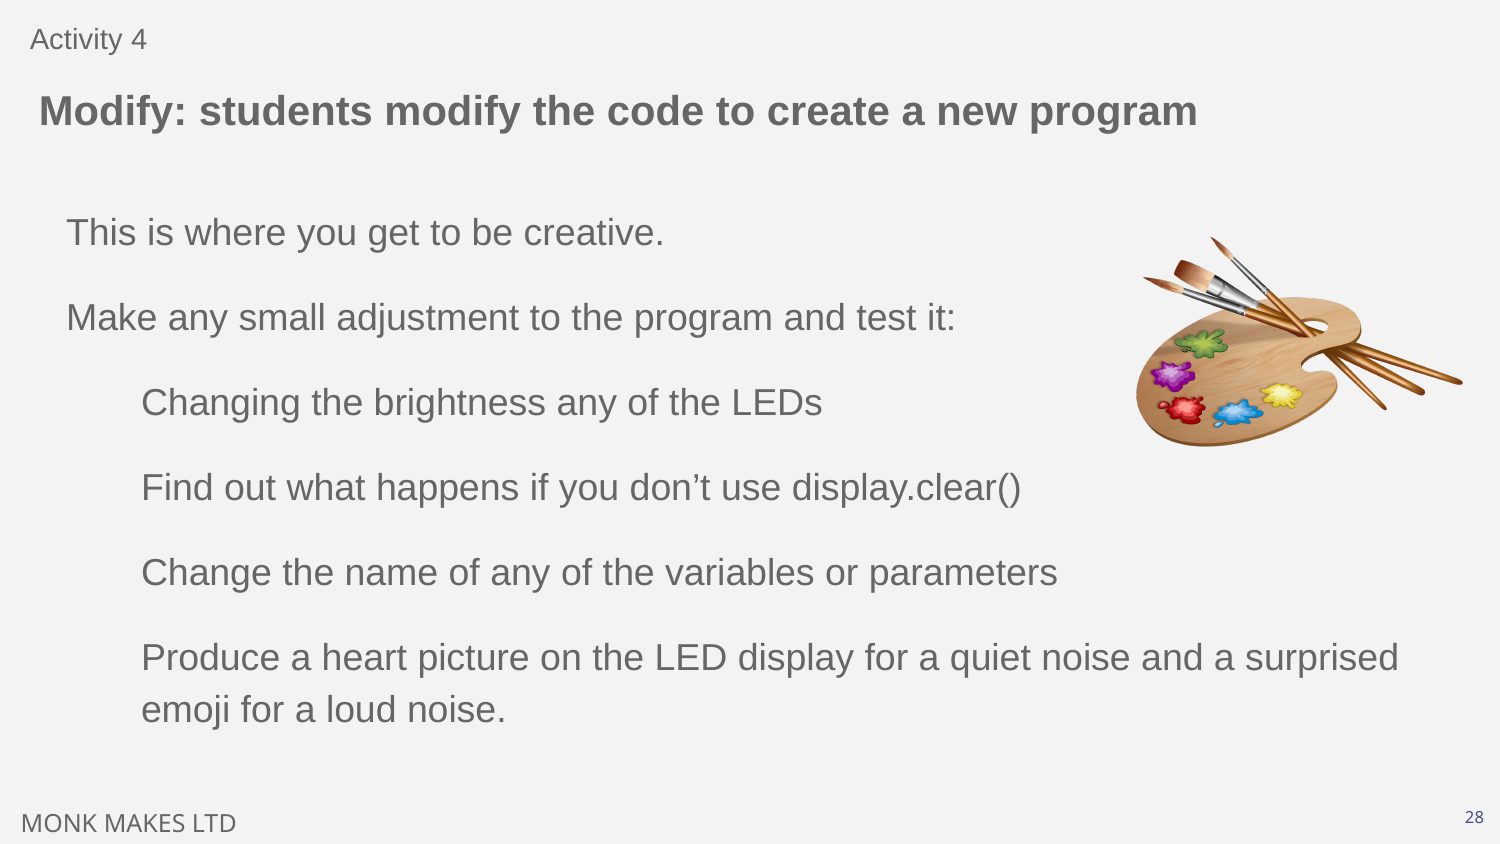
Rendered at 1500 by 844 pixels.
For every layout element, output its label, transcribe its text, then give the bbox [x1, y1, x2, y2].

picture [1096, 185, 1500, 514]
slide_number ‹#› [1448, 792, 1500, 844]
list This is where you get to be creative. Make any small adjustment to the program and test it: Changing the brightness any of the LEDs Find out what happens if you don’t use display.clear() Change the name of any of the variables or parameters Produce a heart picture on the LED display for a quiet noise and a surprised emoji for a loud noise. [51, 186, 1449, 793]
subtitle Activity 4 [14, 0, 1500, 52]
title Modify: students modify the code to create a new program [24, 52, 1422, 167]
